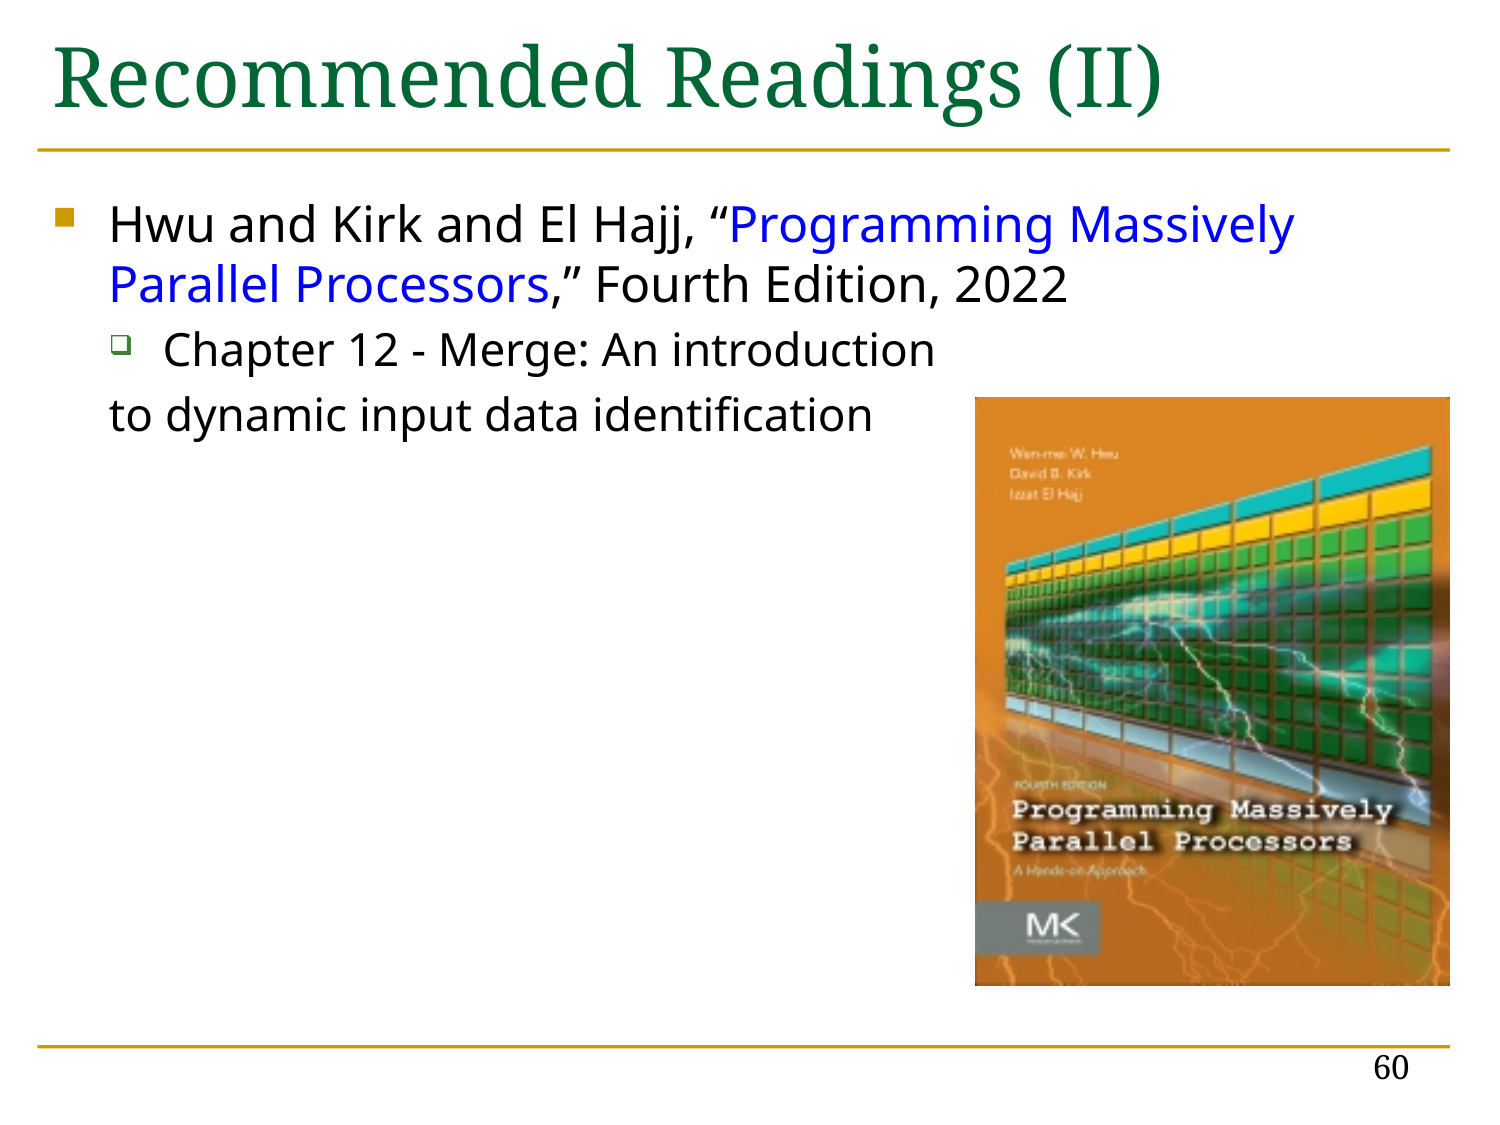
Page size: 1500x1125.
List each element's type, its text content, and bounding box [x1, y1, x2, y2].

picture [974, 397, 1451, 987]
slide_number 60 [1074, 1023, 1426, 1100]
list Hwu and Kirk and El Hajj, “Programming Massively Parallel Processors,” Fourth Edition, 2022 Chapter 12 - Merge: An introduction to dynamic input data identification [37, 184, 1471, 1048]
title Recommended Readings (II) [37, 0, 1451, 150]
